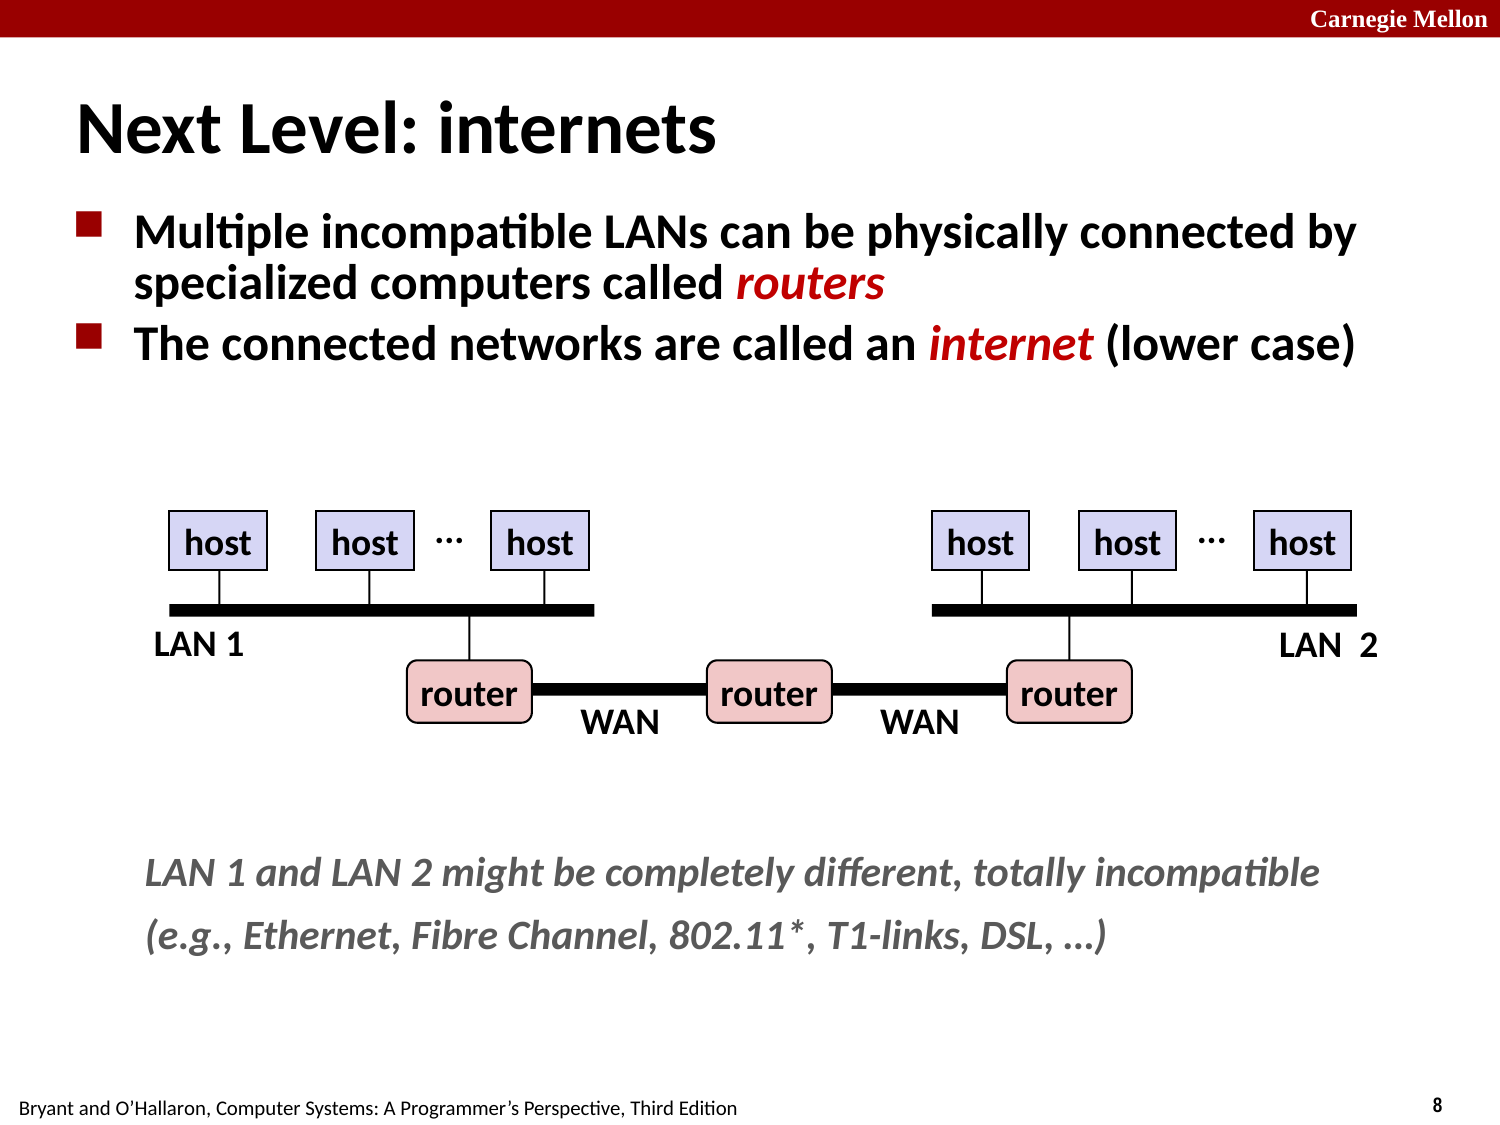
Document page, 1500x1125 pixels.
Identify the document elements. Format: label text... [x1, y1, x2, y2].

text_box WAN [565, 689, 675, 750]
text_box LAN 1 and LAN 2 might be completely different, totally incompatible (e.g., Ethernet, Fibre Channel, 802.11*, T1-links, DSL, …) [130, 837, 1463, 965]
text_box ... [419, 498, 480, 558]
text_box router [406, 660, 532, 723]
text_box host [491, 510, 589, 571]
text_box host [169, 510, 267, 571]
text_box WAN [865, 689, 975, 750]
text_box LAN 1 [138, 611, 260, 672]
title Next Level: internets [60, 76, 1119, 171]
text_box host [931, 510, 1030, 571]
text_box router [1006, 660, 1132, 723]
text_box host [1078, 510, 1177, 571]
text_box ... [1182, 498, 1242, 558]
text_box host [1253, 510, 1352, 571]
list Multiple incompatible LANs can be physically connected by specialized computers called routers The connected networks are called an internet (lower case) [61, 199, 1426, 401]
text_box host [316, 510, 414, 571]
text_box router [706, 660, 832, 723]
text_box LAN 2 [1264, 612, 1394, 673]
